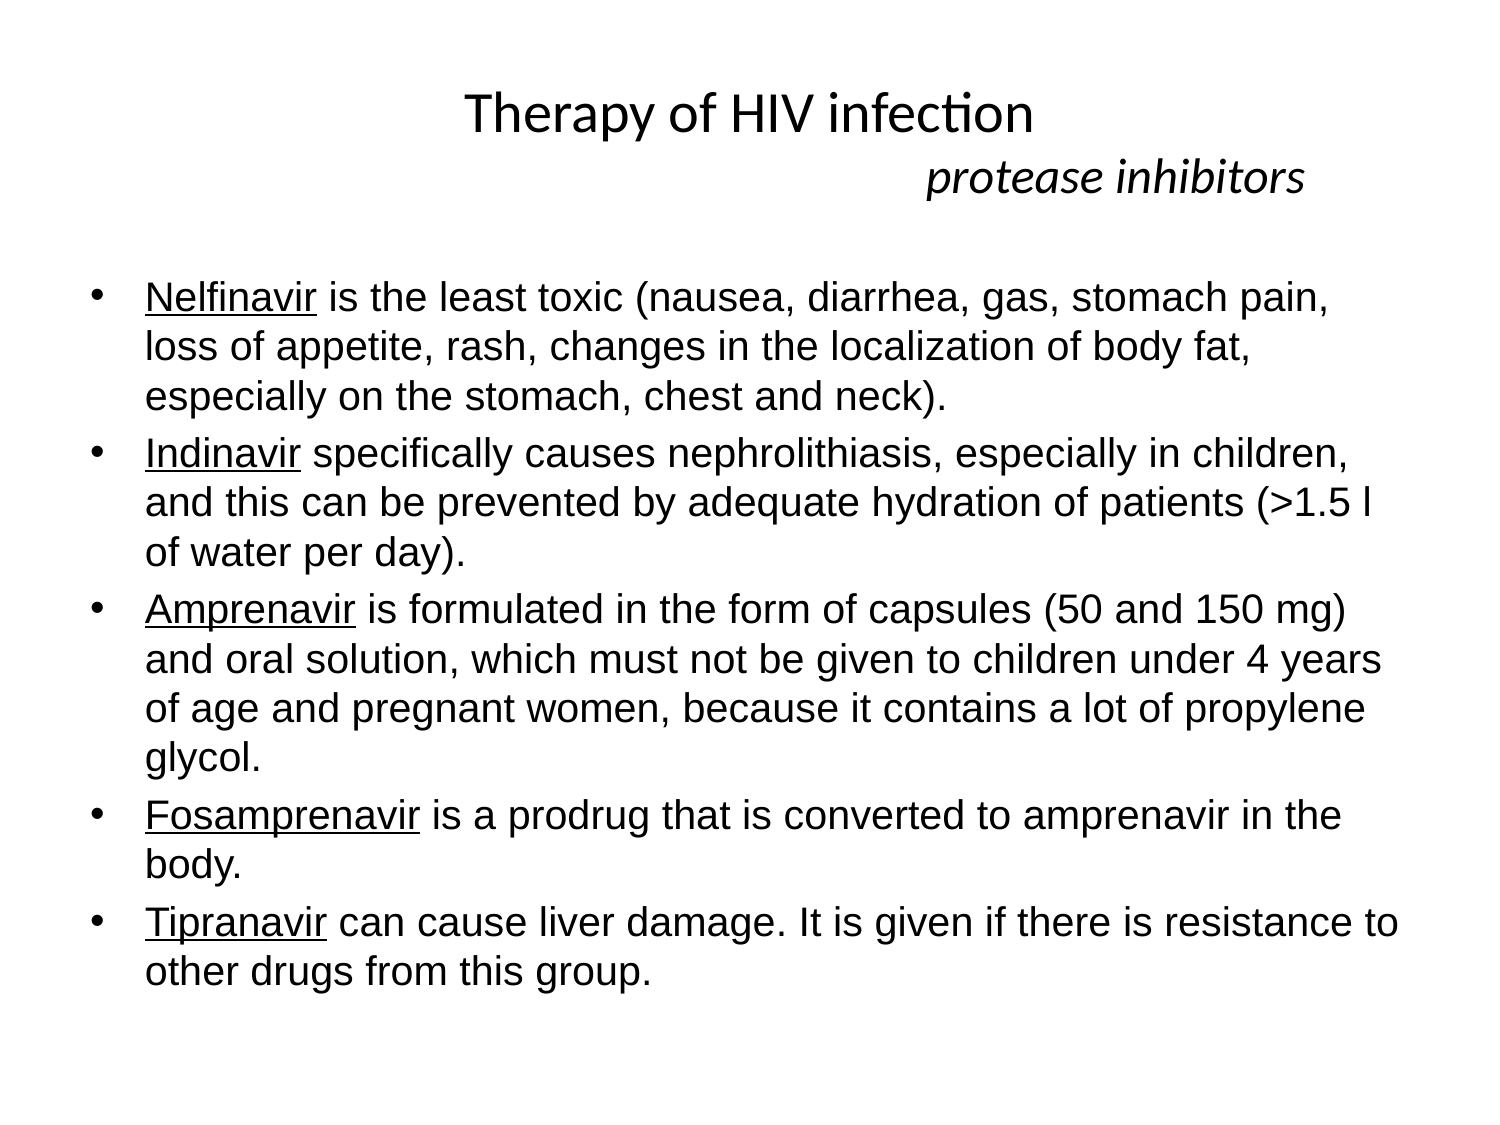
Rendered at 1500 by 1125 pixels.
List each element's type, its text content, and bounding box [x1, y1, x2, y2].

list Nelfinavir is the least toxic (nausea, diarrhea, gas, stomach pain, loss of appetite, rash, changes in the localization of body fat, especially on the stomach, chest and neck). Indinavir specifically causes nephrolithiasis, especially in children, and this can be prevented by adequate hydration of patients (>1.5 l of water per day). Amprenavir is formulated in the form of capsules (50 and 150 mg) and oral solution, which must not be given to children under 4 years of age and pregnant women, because it contains a lot of propylene glycol. Fosamprenavir is a prodrug that is converted to amprenavir in the body. Tipranavir can cause liver damage. It is given if there is resistance to other drugs from this group. [75, 262, 1425, 1005]
title Therapy of HIV infection protease inhibitors [75, 45, 1425, 233]
